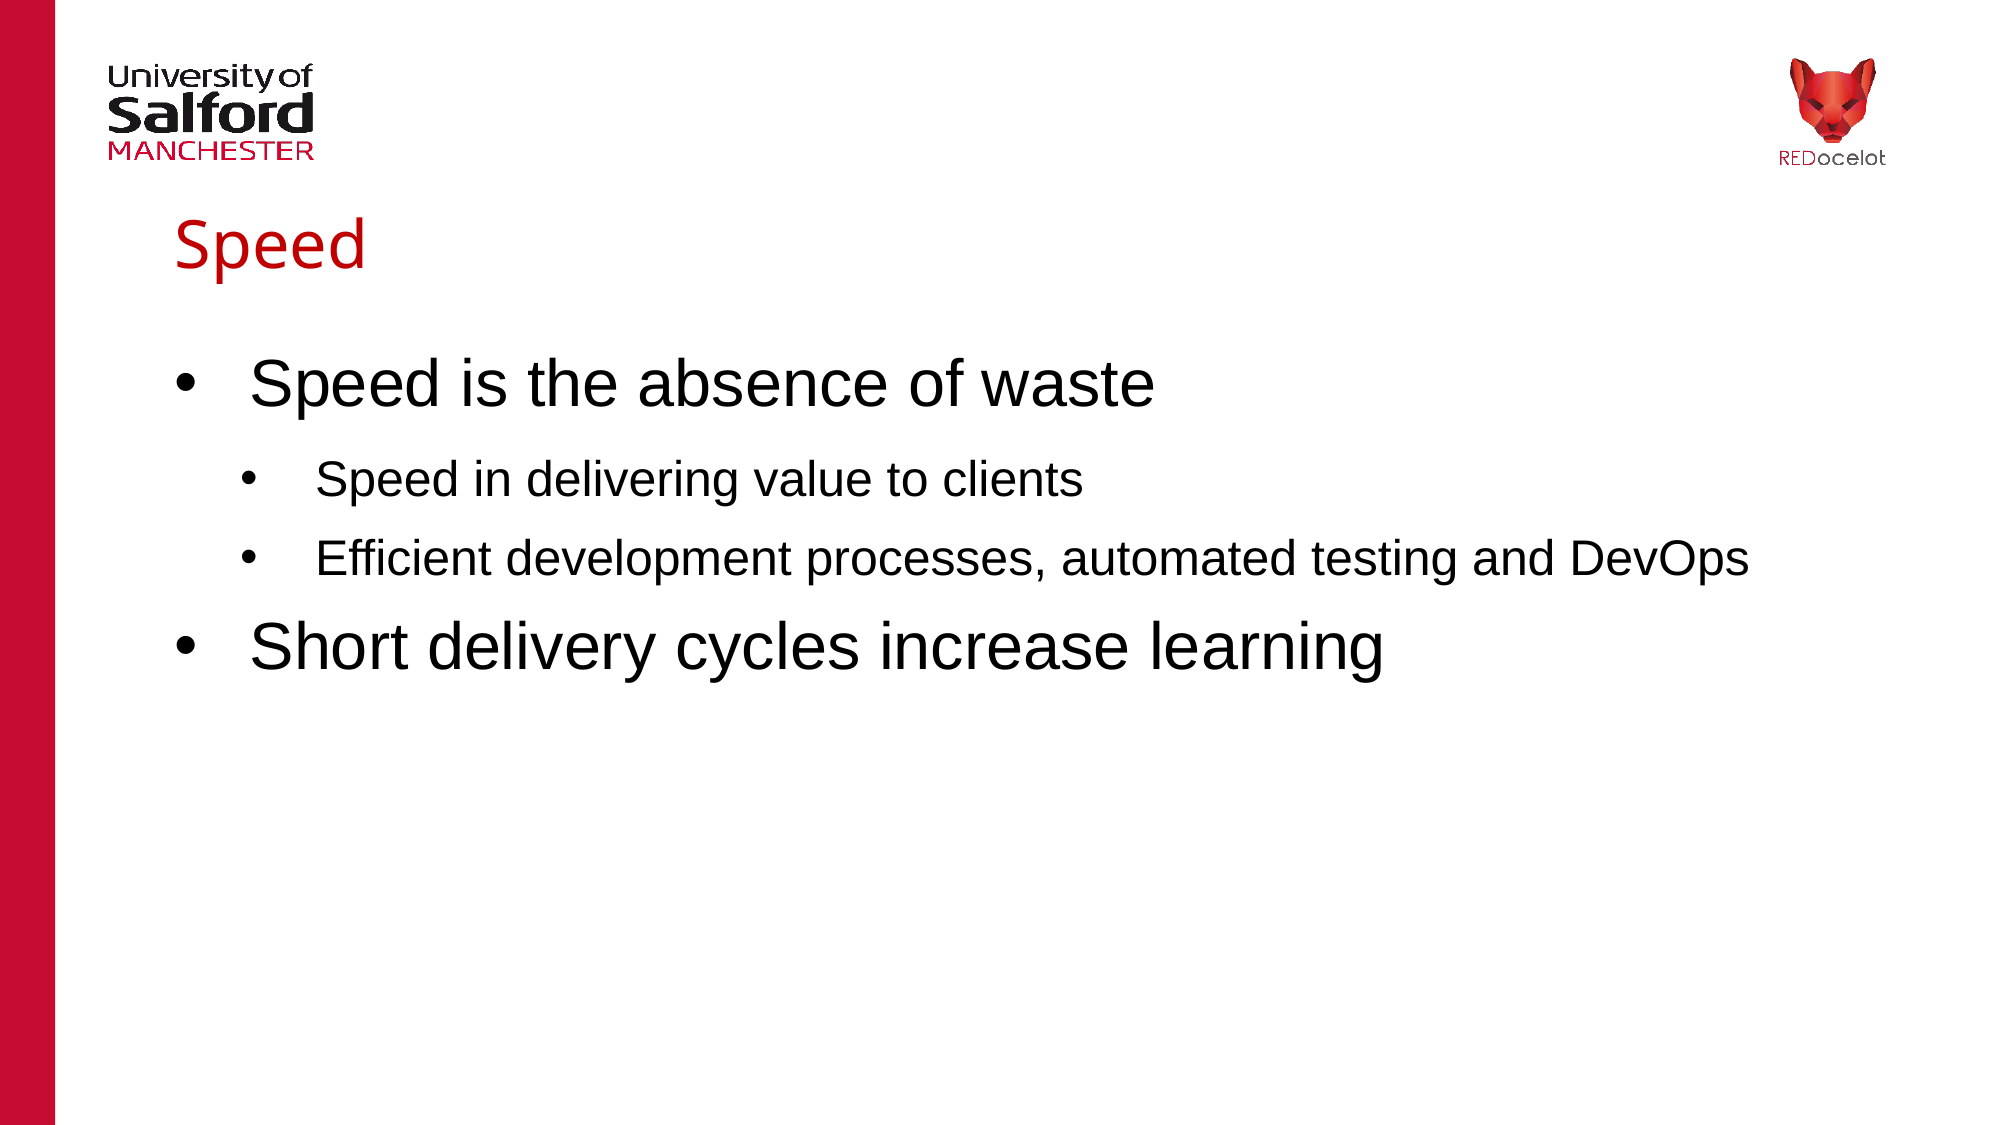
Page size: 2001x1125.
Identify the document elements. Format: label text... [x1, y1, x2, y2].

picture [60, 27, 362, 196]
list Speed is the absence of waste Speed in delivering value to clients Efficient development processes, automated testing and DevOps Short delivery cycles increase learning [159, 340, 1899, 1004]
picture [1766, 43, 1899, 180]
title Speed [159, 201, 1899, 310]
